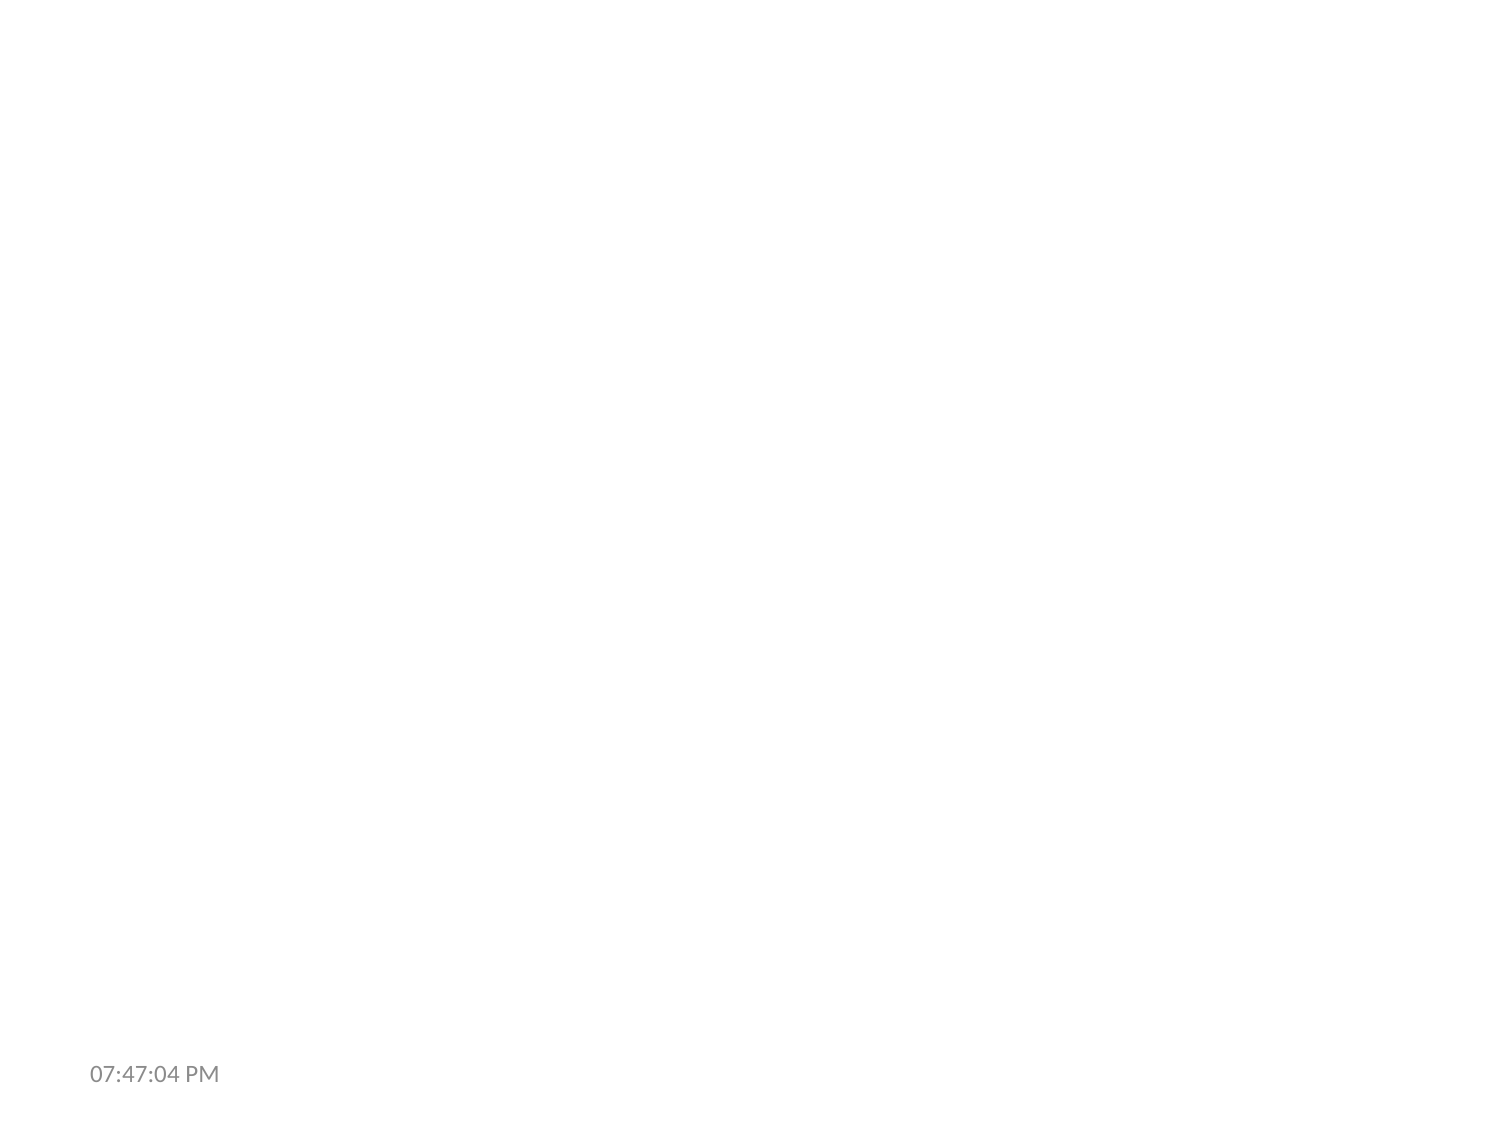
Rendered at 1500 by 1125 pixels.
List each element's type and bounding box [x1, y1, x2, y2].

slide_number [75, 1042, 425, 1103]
